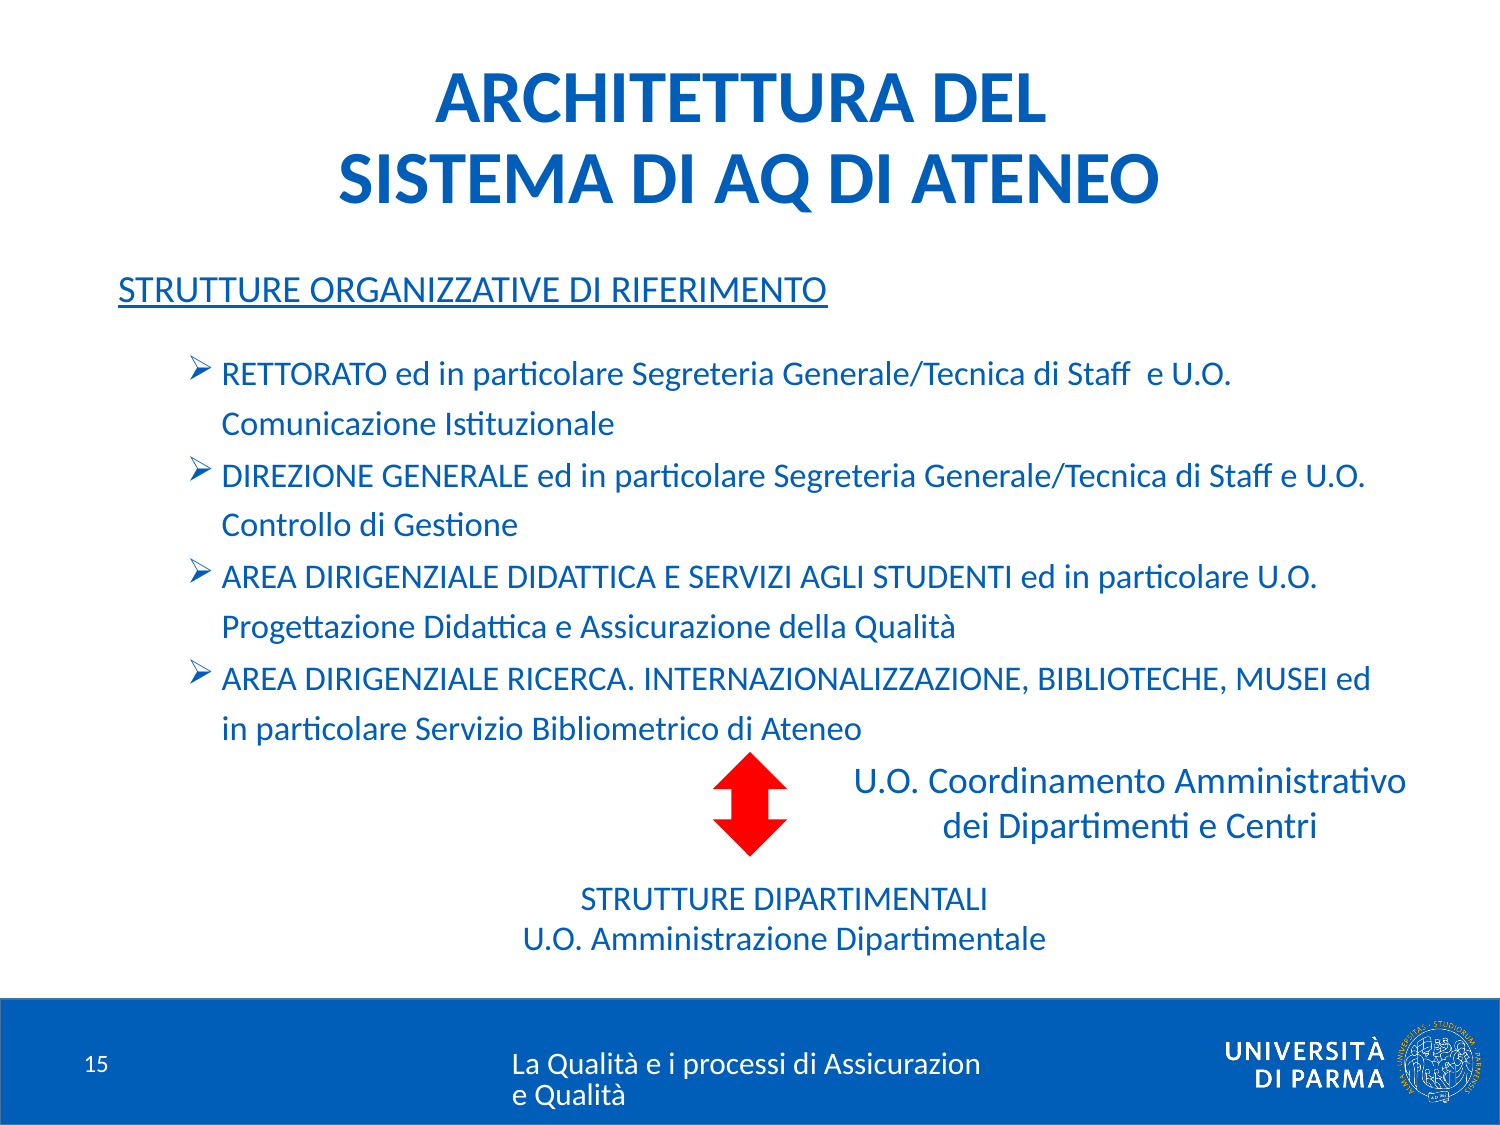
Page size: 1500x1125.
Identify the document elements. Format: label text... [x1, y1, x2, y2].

footer La Qualità e i processi di Assicurazione Qualità [496, 1021, 1004, 1103]
list STRUTTURE ORGANIZZATIVE DI RIFERIMENTO RETTORATO ed in particolare Segreteria Generale/Tecnica di Staff e U.O. Comunicazione Istituzionale DIREZIONE GENERALE ed in particolare Segreteria Generale/Tecnica di Staff e U.O. Controllo di Gestione AREA DIRIGENZIALE DIDATTICA E SERVIZI AGLI STUDENTI ed in particolare U.O. Progettazione Didattica e Assicurazione della Qualità AREA DIRIGENZIALE RICERCA. INTERNAZIONALIZZAZIONE, BIBLIOTECHE, MUSEI ed in particolare Servizio Bibliometrico di Ateneo STRUTTURE DIPARTIMENTALI U.O. Amministrazione Dipartimentale [103, 247, 1397, 981]
text_box [712, 751, 788, 857]
slide_number 15 [68, 1021, 406, 1103]
text_box U.O. Coordinamento Amministrativo dei Dipartimenti e Centri [819, 749, 1441, 854]
title ARCHITETTURA DEL SISTEMA DI AQ DI ATENEO [103, 30, 1397, 247]
picture [1226, 1021, 1481, 1103]
